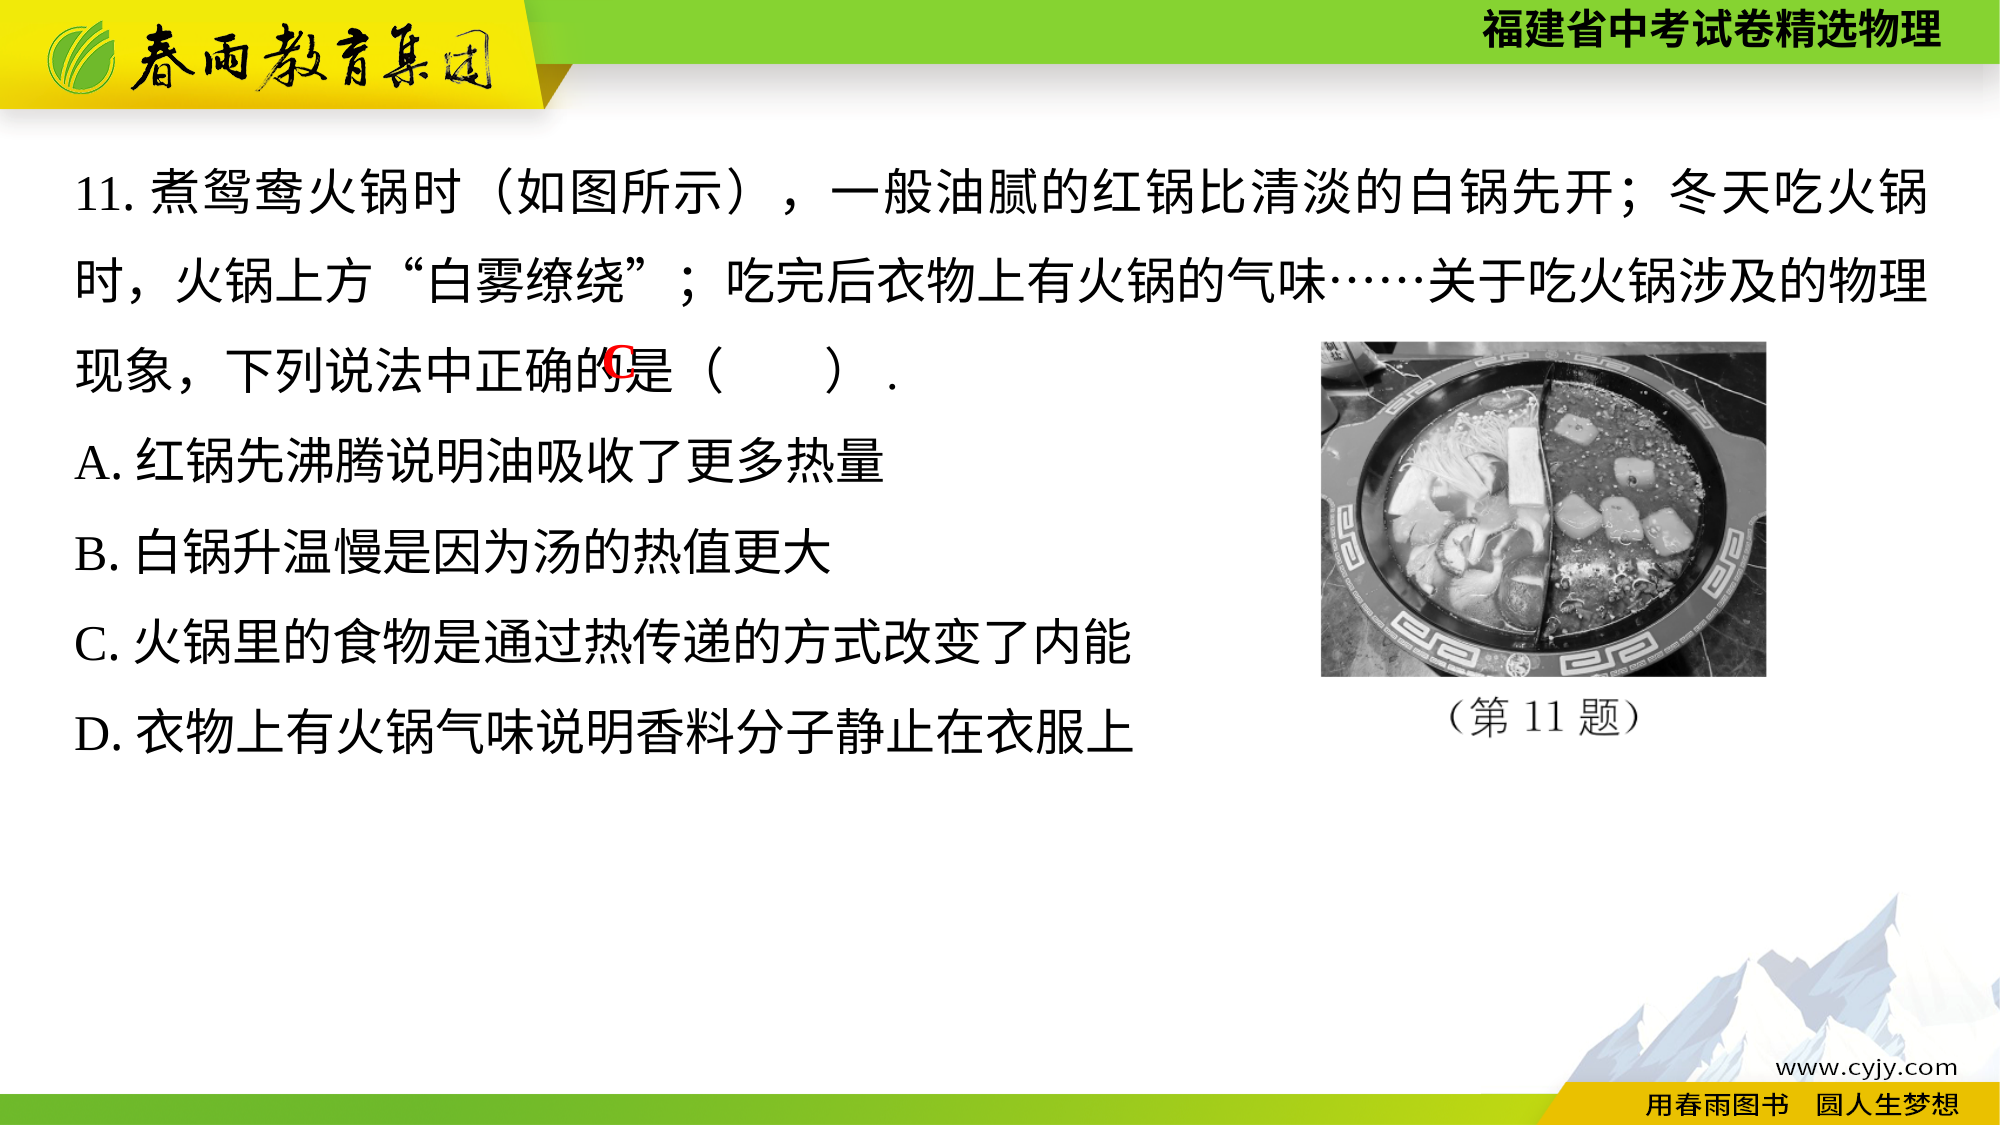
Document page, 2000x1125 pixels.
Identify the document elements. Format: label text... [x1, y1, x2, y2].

picture [0, 0, 2000, 1125]
list 11.煮鸳鸯火锅时（如图所示），一般油腻的红锅比清淡的白锅先开；冬天吃火锅时，火锅上方“白雾缭绕”；吃完后衣物上有火锅的气味……关于吃火锅涉及的物理现象，下列说法中正确的是（ ）. A.红锅先沸腾说明油吸收了更多热量 B.白锅升温慢是因为汤的热值更大 C.火锅里的食物是通过热传递的方式改变了内能 D.衣物上有火锅气味说明香料分子静止在衣服上 [59, 122, 1944, 763]
text_box C [586, 321, 653, 397]
